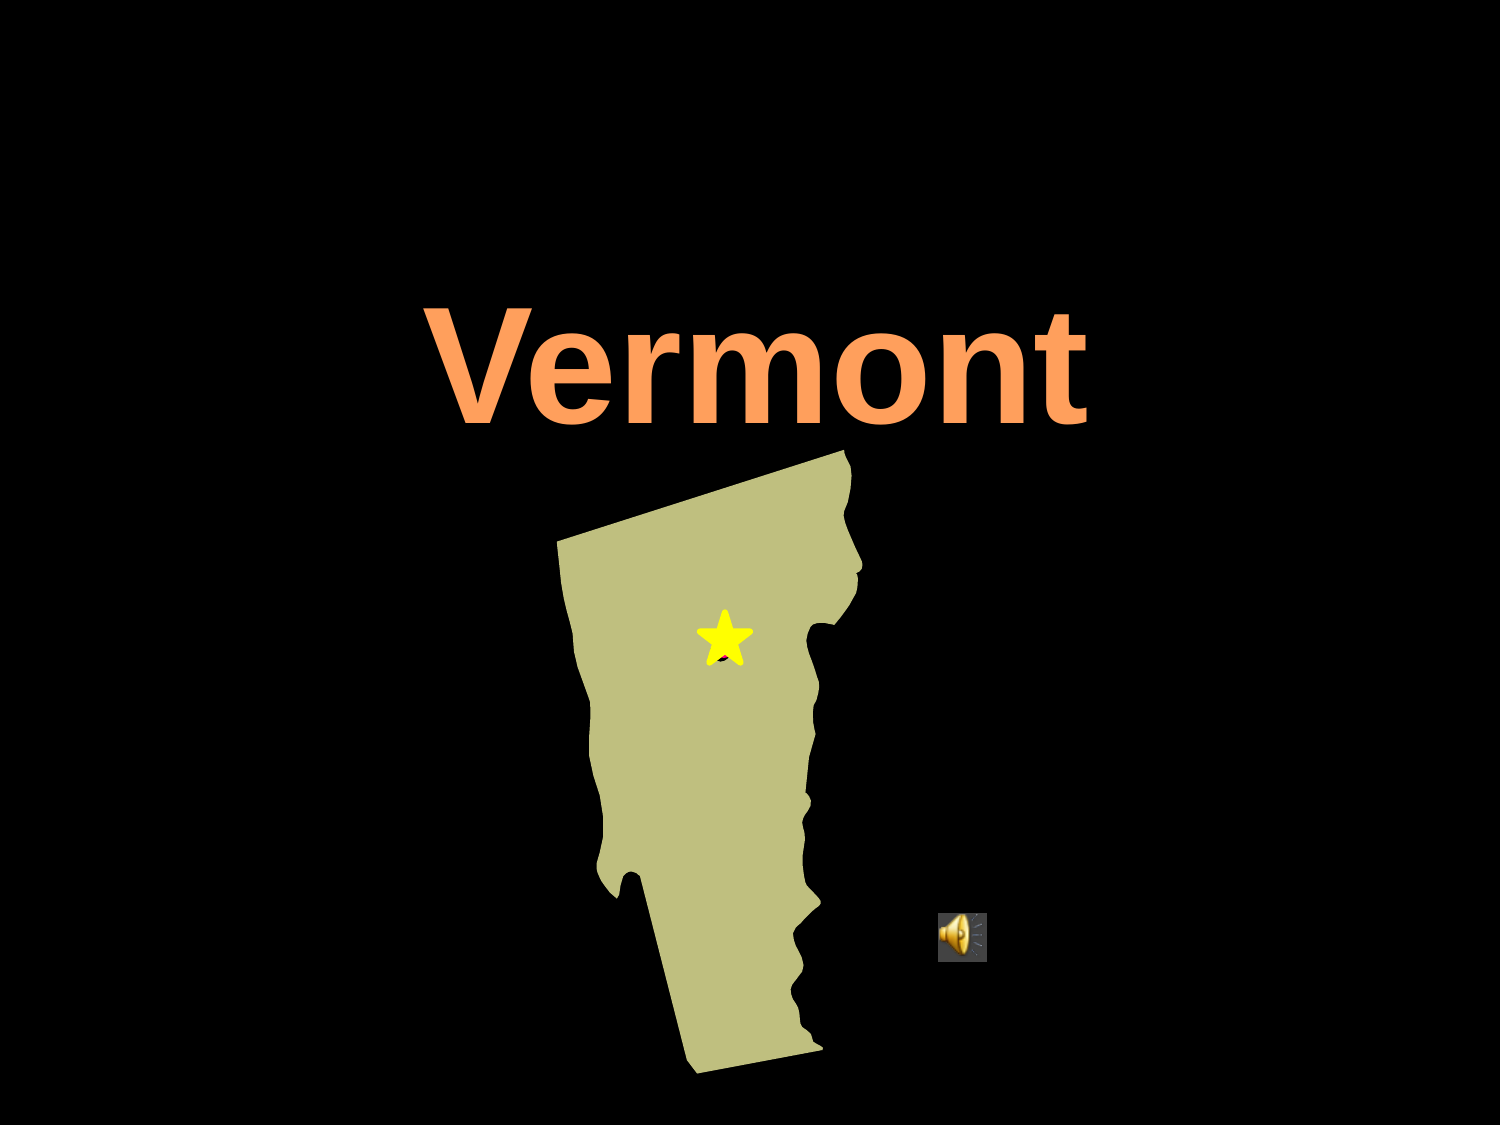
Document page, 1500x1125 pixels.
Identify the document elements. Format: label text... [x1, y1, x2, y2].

picture [937, 912, 988, 963]
picture [537, 450, 863, 1093]
text_box Vermont [99, 249, 1413, 465]
